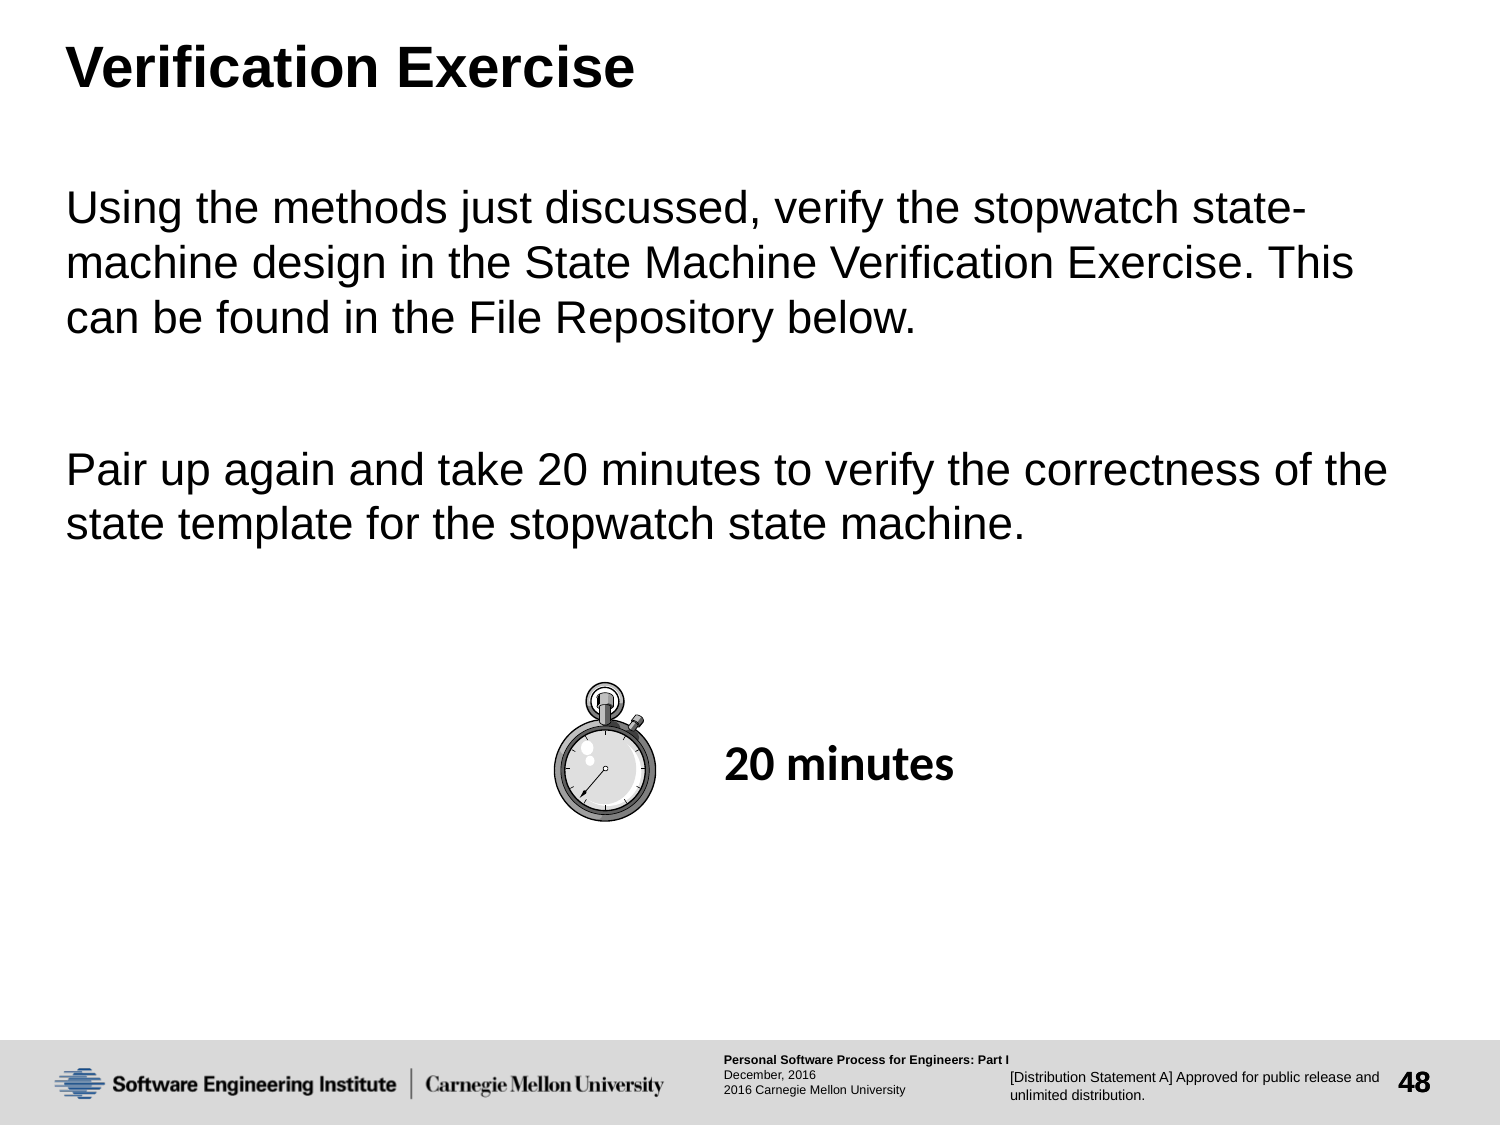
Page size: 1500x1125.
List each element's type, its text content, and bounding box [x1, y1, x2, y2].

picture [46, 1061, 673, 1104]
title Verification Exercise [65, 37, 1313, 148]
list Using the methods just discussed, verify the stopwatch state-machine design in the State Machine Verification Exercise. This can be found in the File Repository below. Pair up again and take 20 minutes to verify the correctness of the state template for the stopwatch state machine. [65, 177, 1431, 1000]
picture [553, 681, 661, 826]
text_box 20 minutes [699, 728, 972, 800]
